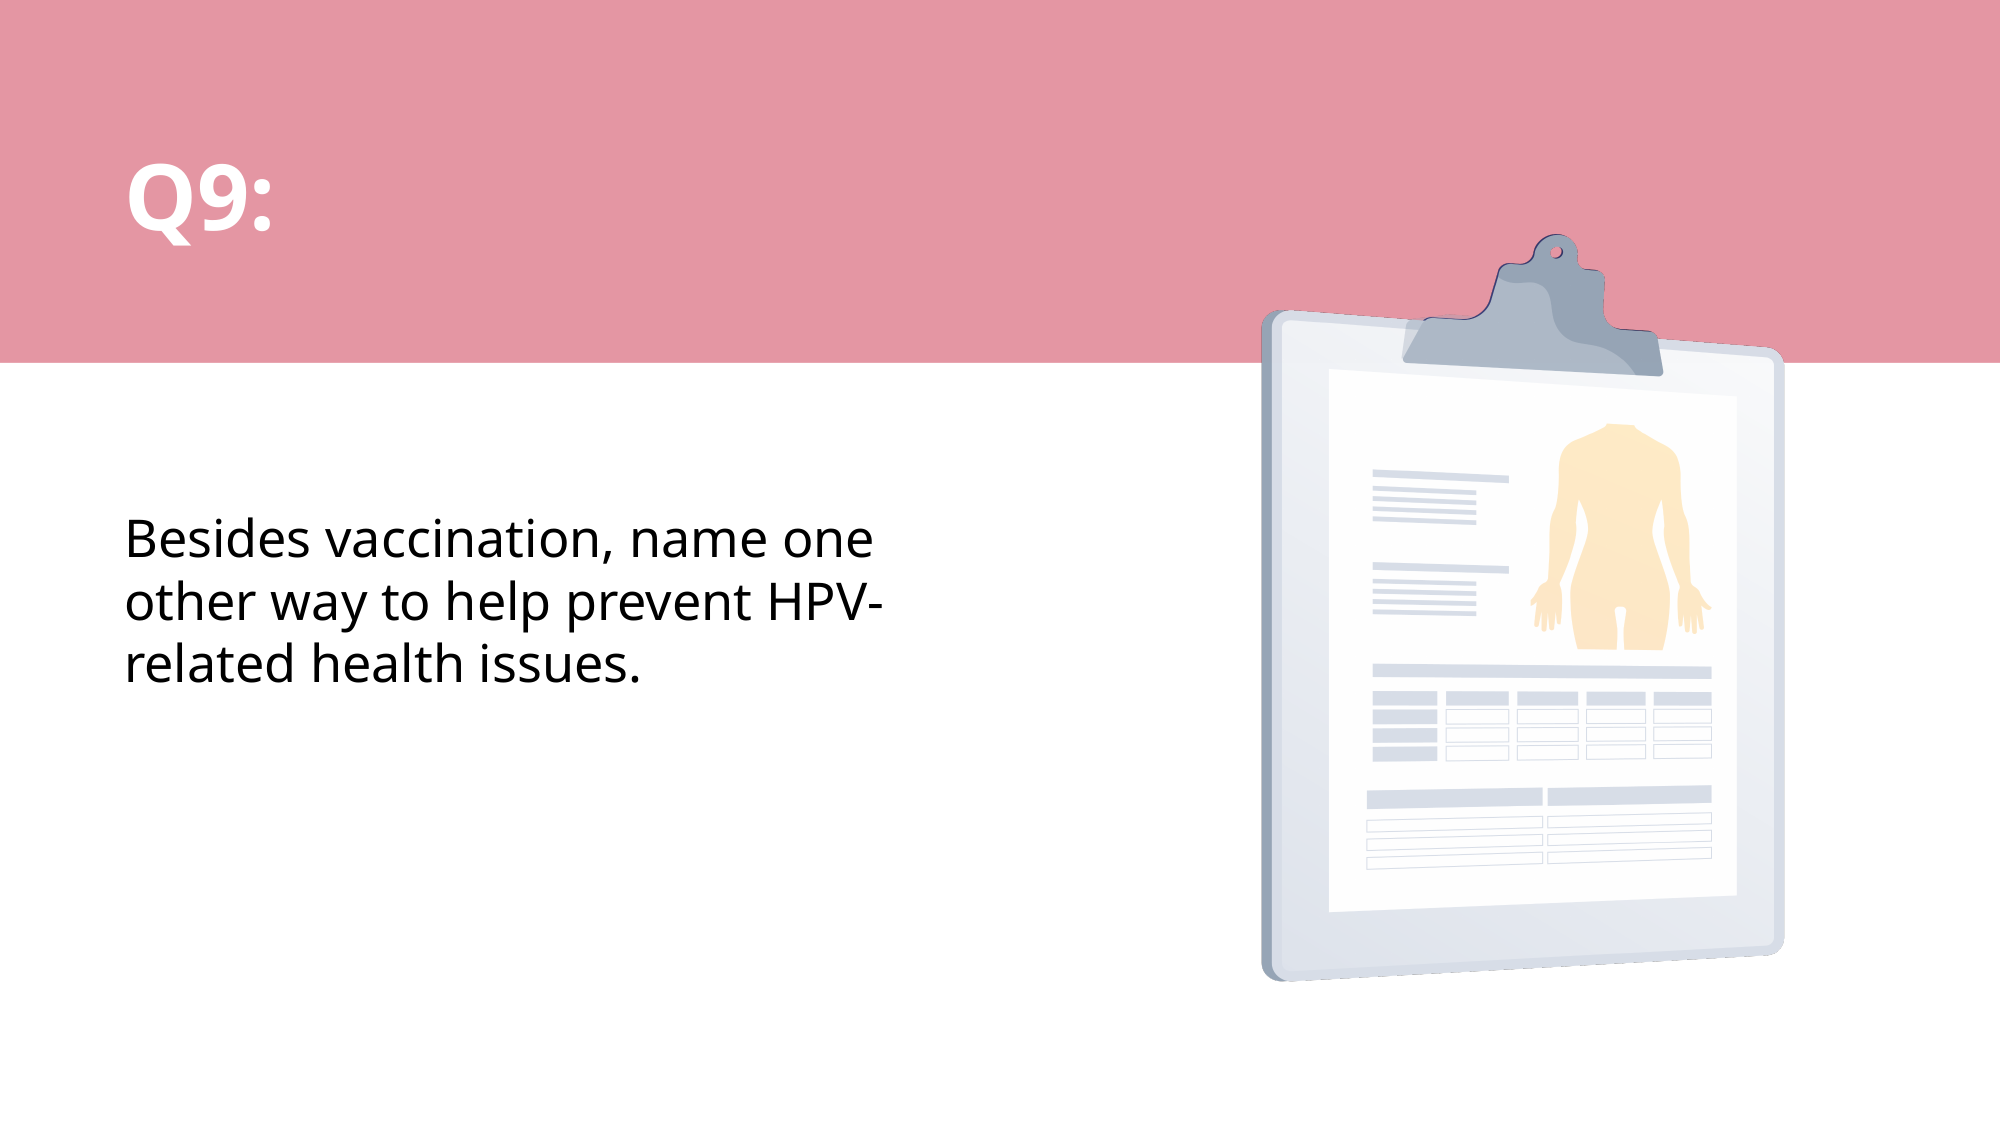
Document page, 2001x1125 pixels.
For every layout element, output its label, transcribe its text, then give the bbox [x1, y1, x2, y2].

text_box Besides vaccination, name one other way to help prevent HPV-related health issues. [109, 498, 950, 701]
picture [0, 0, 2000, 1028]
